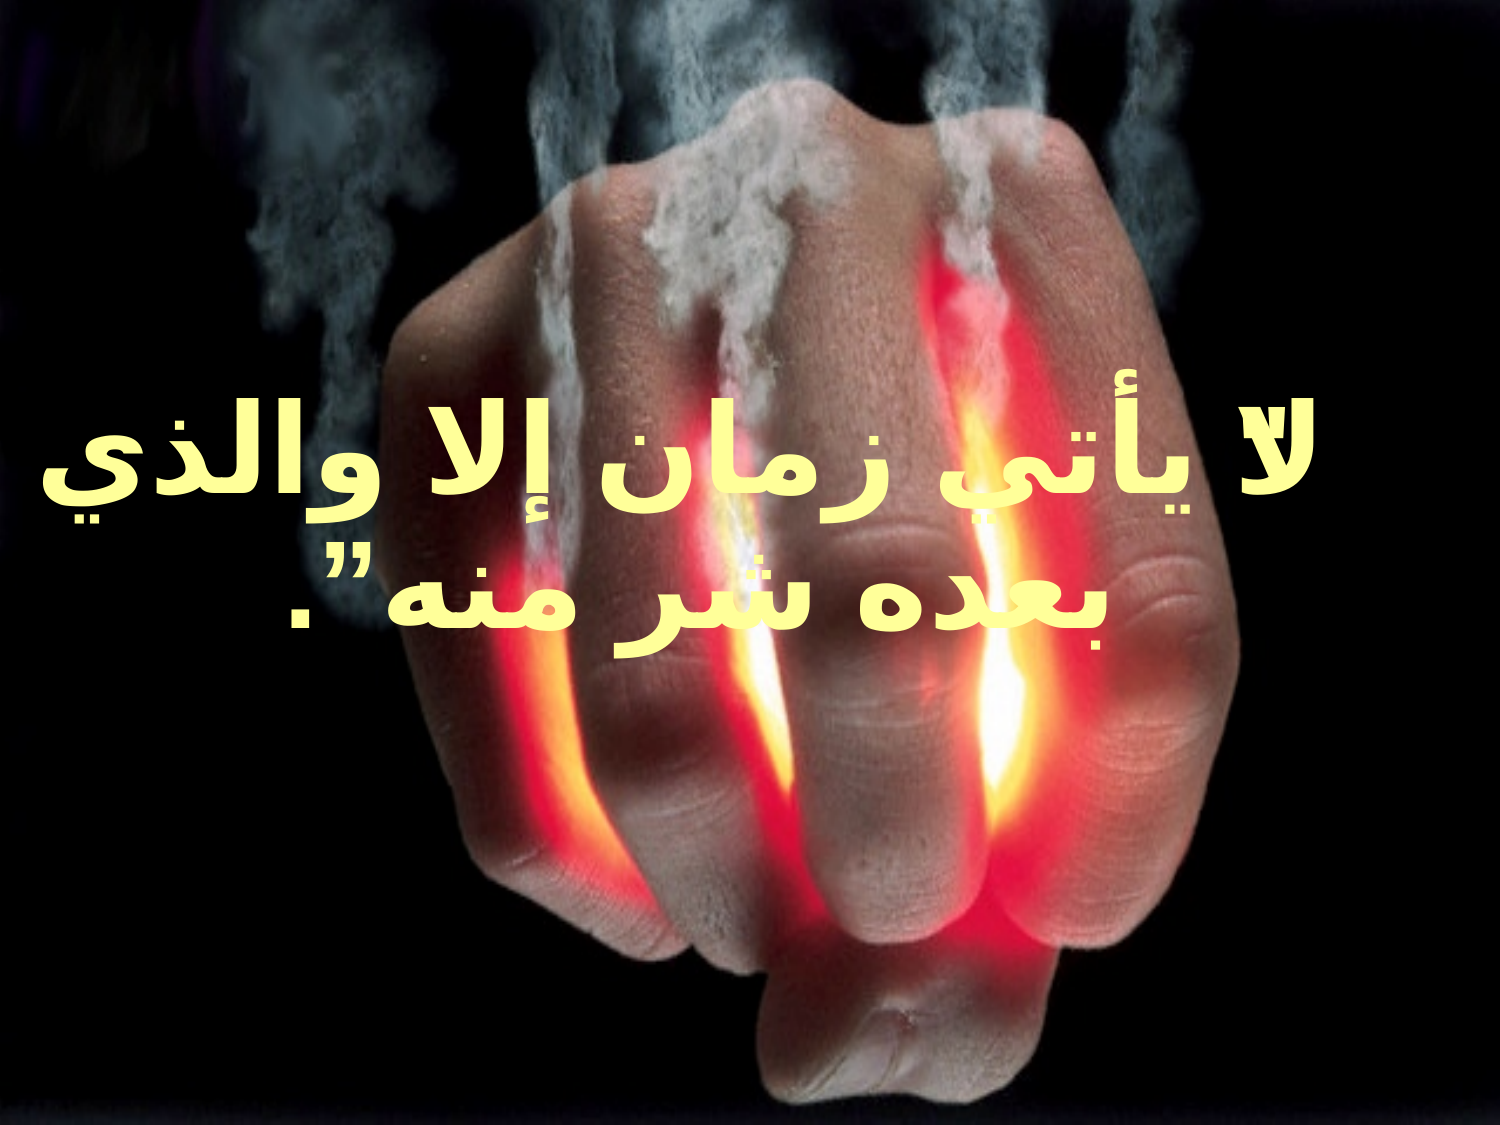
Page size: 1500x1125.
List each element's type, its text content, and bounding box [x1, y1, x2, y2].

picture [0, 0, 1500, 1125]
list "لا يأتي زمان إلا والذي بعده شر منه”. [0, 42, 1436, 1102]
